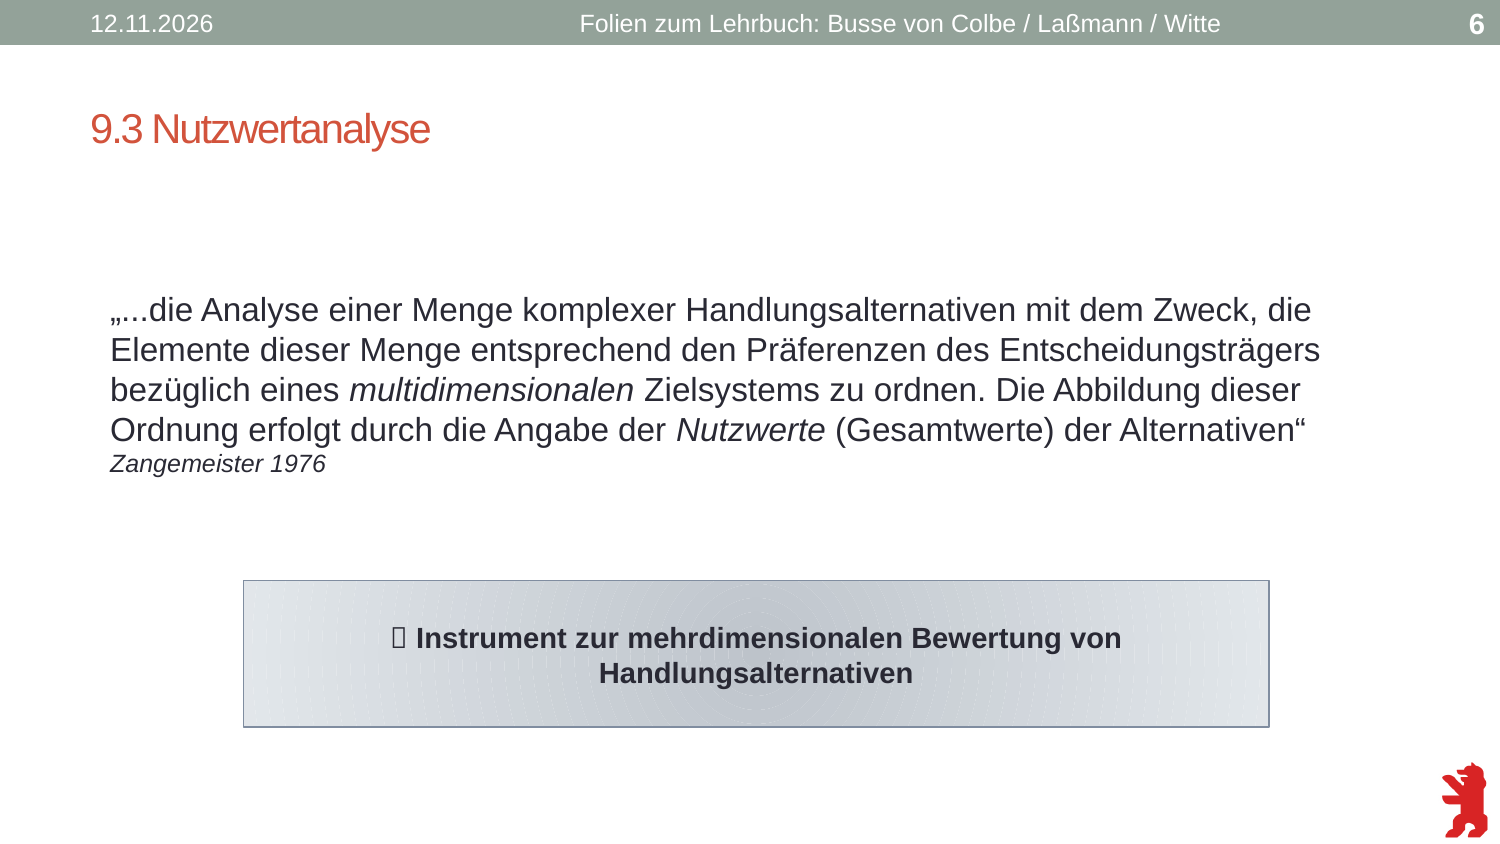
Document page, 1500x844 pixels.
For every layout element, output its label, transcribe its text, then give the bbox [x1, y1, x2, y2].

slide_number 6 [1325, 2, 1500, 43]
footer Folien zum Lehrbuch: Busse von Colbe / Laßmann / Witte [562, 2, 1238, 43]
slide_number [75, 2, 550, 43]
text_box  Instrument zur mehrdimensionalen Bewertung von Handlungsalternativen [243, 580, 1270, 728]
picture [1434, 760, 1500, 844]
text_box „...die Analyse einer Menge komplexer Handlungsalternativen mit dem Zweck, die Elemente dieser Menge entsprechend den Präferenzen des Entscheidungsträgers bezüglich eines multidimensionalen Zielsystems zu ordnen. Die Abbildung dieser Ordnung erfolgt durch die Angabe der Nutzwerte (Gesamtwerte) der Alternativen“ Zangemeister 1976 [95, 280, 1382, 485]
title 9.3 Nutzwertanalyse [75, 65, 1500, 188]
